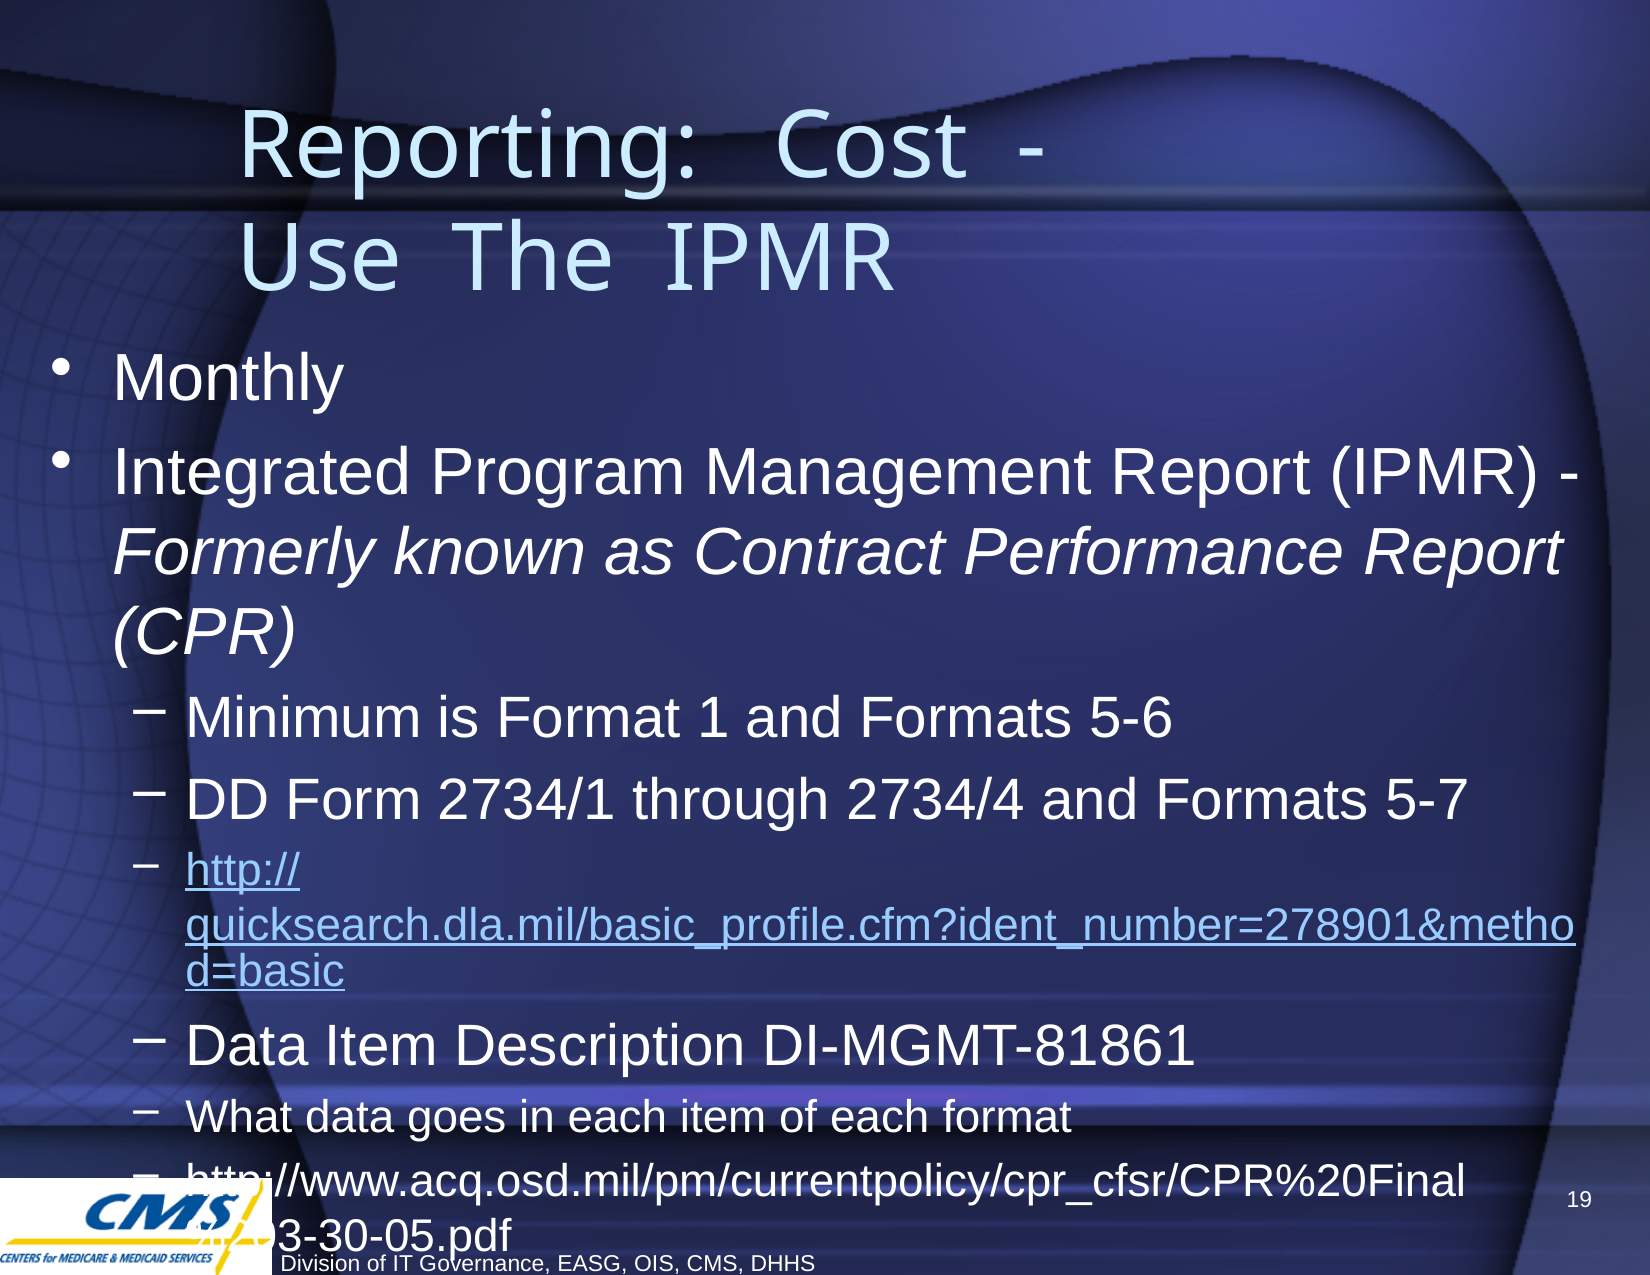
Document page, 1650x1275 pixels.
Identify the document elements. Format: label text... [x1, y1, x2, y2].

list Monthly Integrated Program Management Report (IPMR) - Formerly known as Contract Performance Report (CPR) Minimum is Format 1 and Formats 5-6 DD Form 2734/1 through 2734/4 and Formats 5-7 http://quicksearch.dla.mil/basic_profile.cfm?ident_number=278901&method=basic Data Item Description DI-MGMT-81861 What data goes in each item of each format http://www.acq.osd.mil/pm/currentpolicy/cpr_cfsr/CPR%20Final%203-30-05.pdf [33, 325, 1609, 1162]
slide_number 19 [1264, 1175, 1610, 1247]
picture [0, 0, 1650, 1275]
title Reporting: Cost - Use The IPMR [220, 111, 1609, 282]
